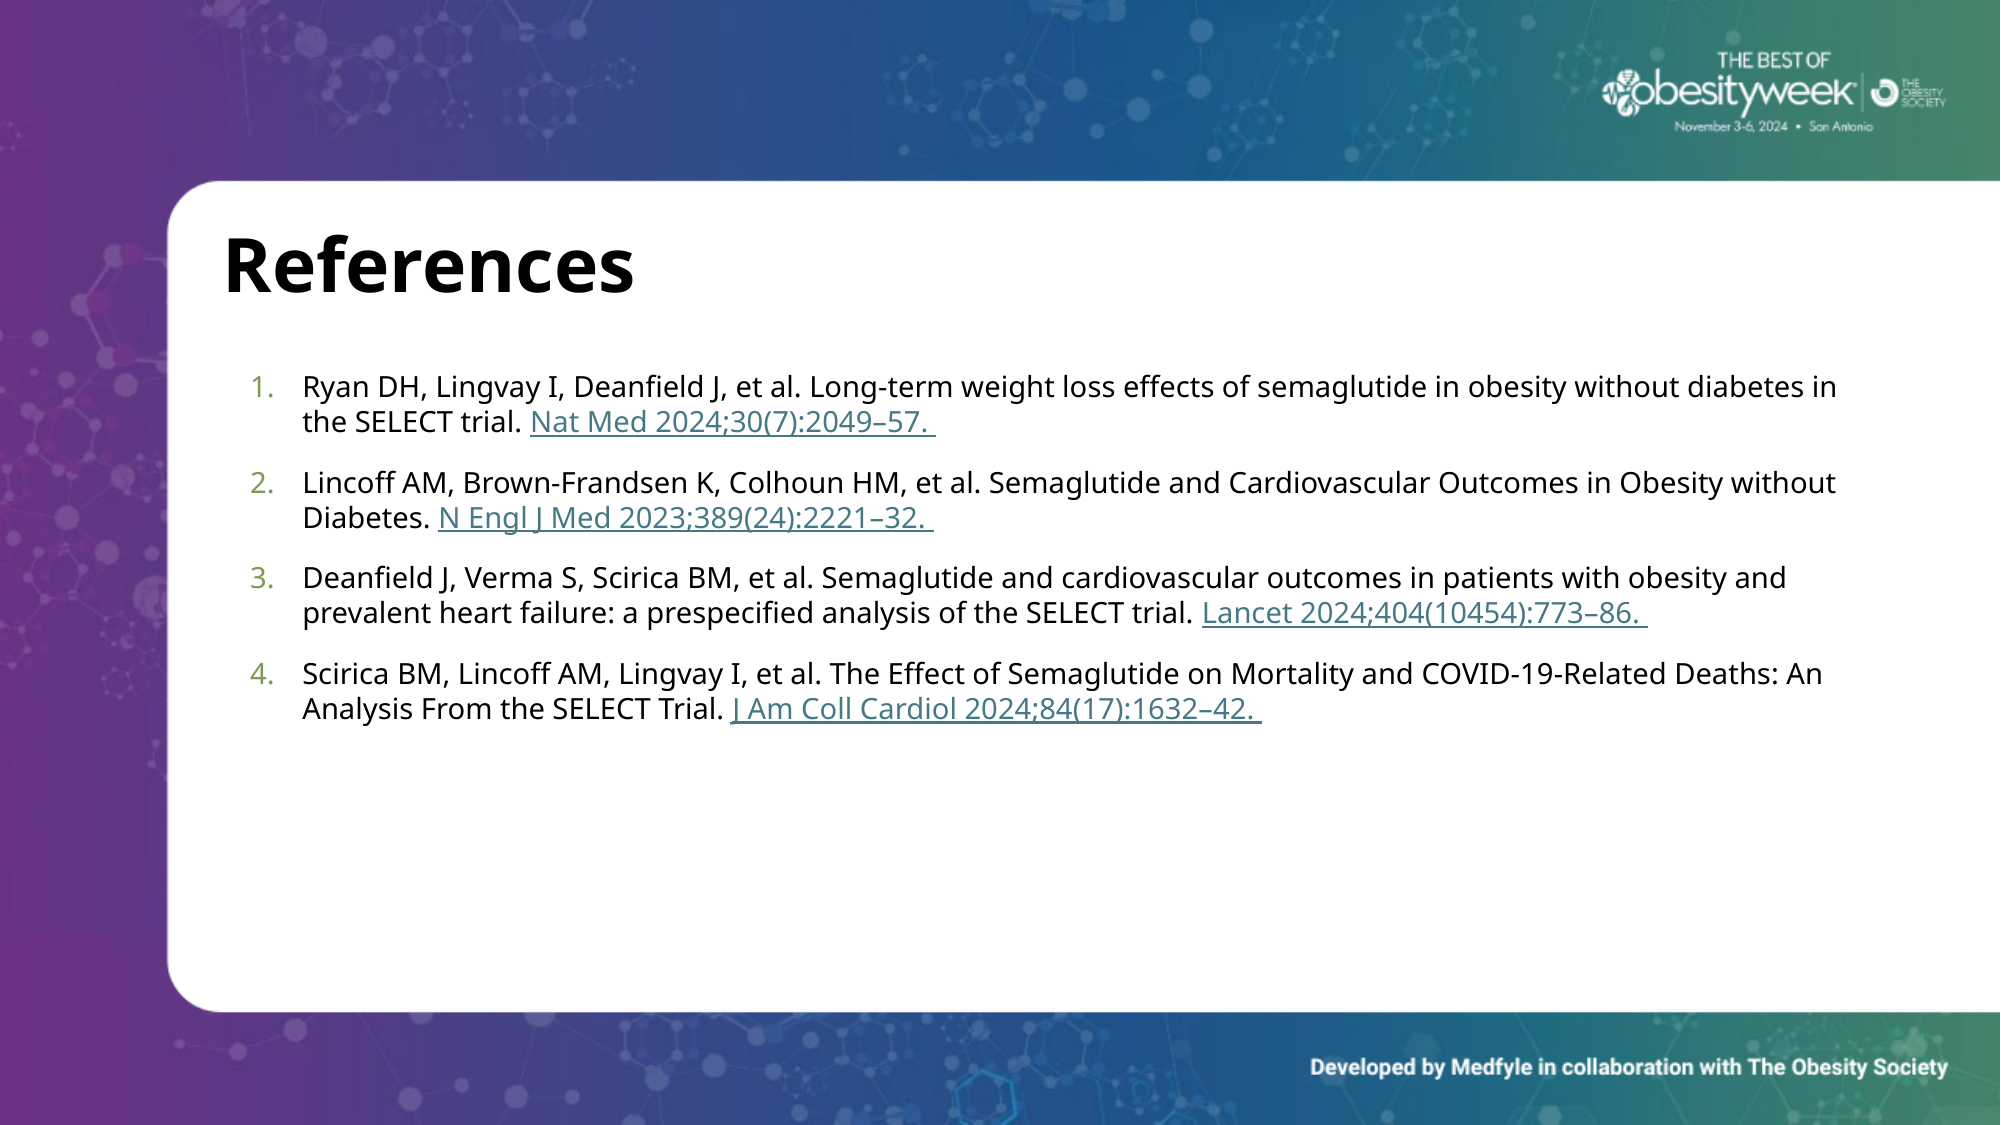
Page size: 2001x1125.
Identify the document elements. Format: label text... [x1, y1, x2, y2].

title References [207, 211, 1918, 326]
picture [0, 0, 2000, 1125]
list Ryan DH, Lingvay I, Deanfield J, et al. Long-term weight loss effects of semaglutide in obesity without diabetes in the SELECT trial. Nat Med 2024;30(7):2049–57. Lincoff AM, Brown-Frandsen K, Colhoun HM, et al. Semaglutide and Cardiovascular Outcomes in Obesity without Diabetes. N Engl J Med 2023;389(24):2221–32. Deanfield J, Verma S, Scirica BM, et al. Semaglutide and cardiovascular outcomes in patients with obesity and prevalent heart failure: a prespecified analysis of the SELECT trial. Lancet 2024;404(10454):773–86. Scirica BM, Lincoff AM, Lingvay I, et al. The Effect of Semaglutide on Mortality and COVID-19-Related Deaths: An Analysis From the SELECT Trial. J Am Coll Cardiol 2024;84(17):1632–42. [212, 360, 1863, 914]
